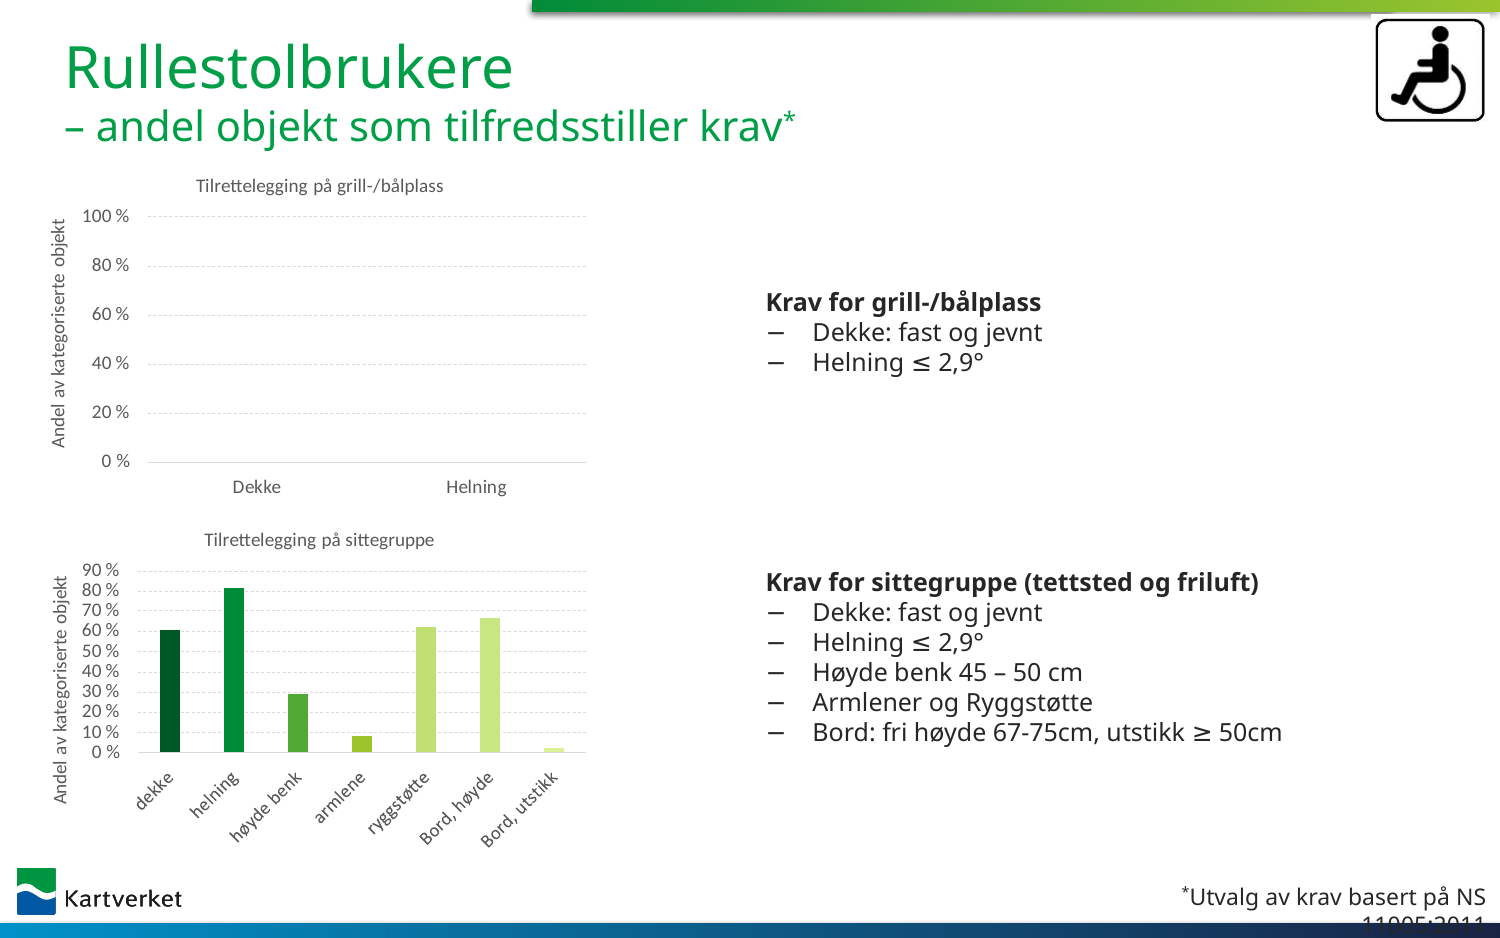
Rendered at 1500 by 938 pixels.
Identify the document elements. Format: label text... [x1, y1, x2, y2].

text_box Krav for sittegruppe (tettsted og friluft) Dekke: fast og jevnt Helning ≤ 2,9° Høyde benk 45 – 50 cm Armlener og Ryggstøtte Bord: fri høyde 67-75cm, utstikk ≥ 50cm [750, 559, 1500, 754]
text_box Rullestolbrukere – andel objekt som tilfredsstiller krav* [49, 14, 1431, 158]
picture [41, 520, 597, 859]
picture [1371, 13, 1491, 127]
text_box Krav for grill-/bålplass Dekke: fast og jevnt Helning ≤ 2,9° [750, 279, 1452, 384]
text_box *Utvalg av krav basert på NS 11005:2011 [1068, 873, 1500, 938]
picture [41, 166, 597, 505]
